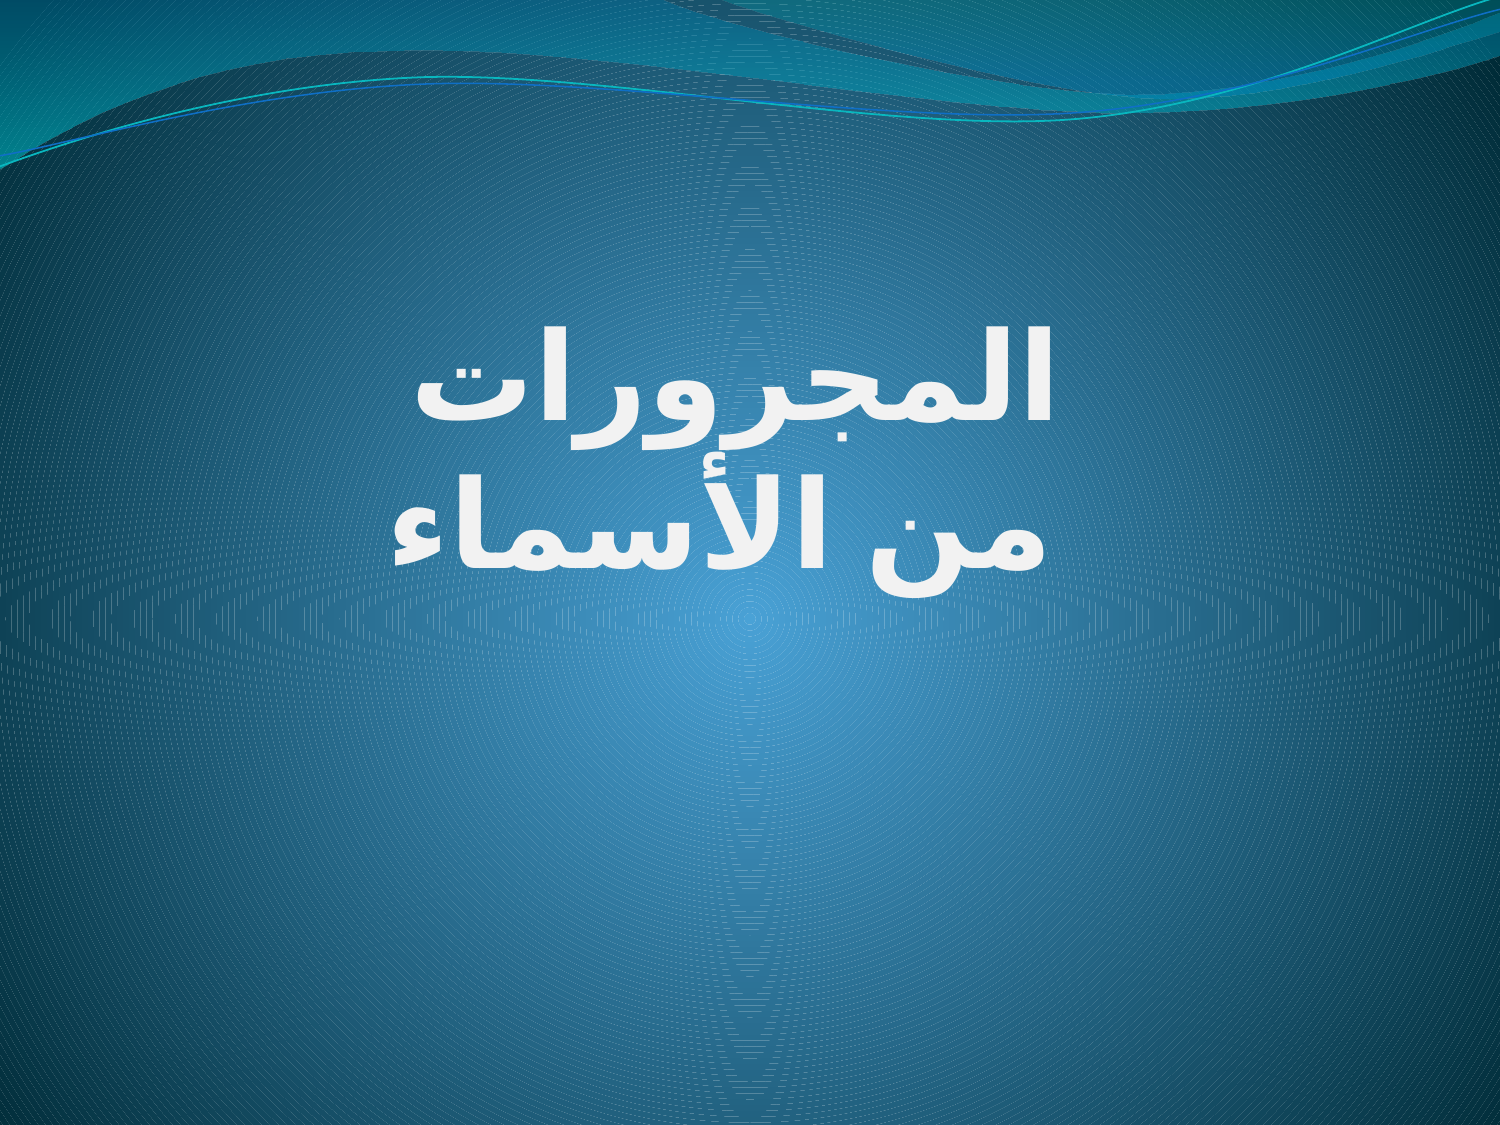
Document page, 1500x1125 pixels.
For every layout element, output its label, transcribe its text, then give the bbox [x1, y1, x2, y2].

title المجرورات من الأسماء [93, 292, 1382, 593]
